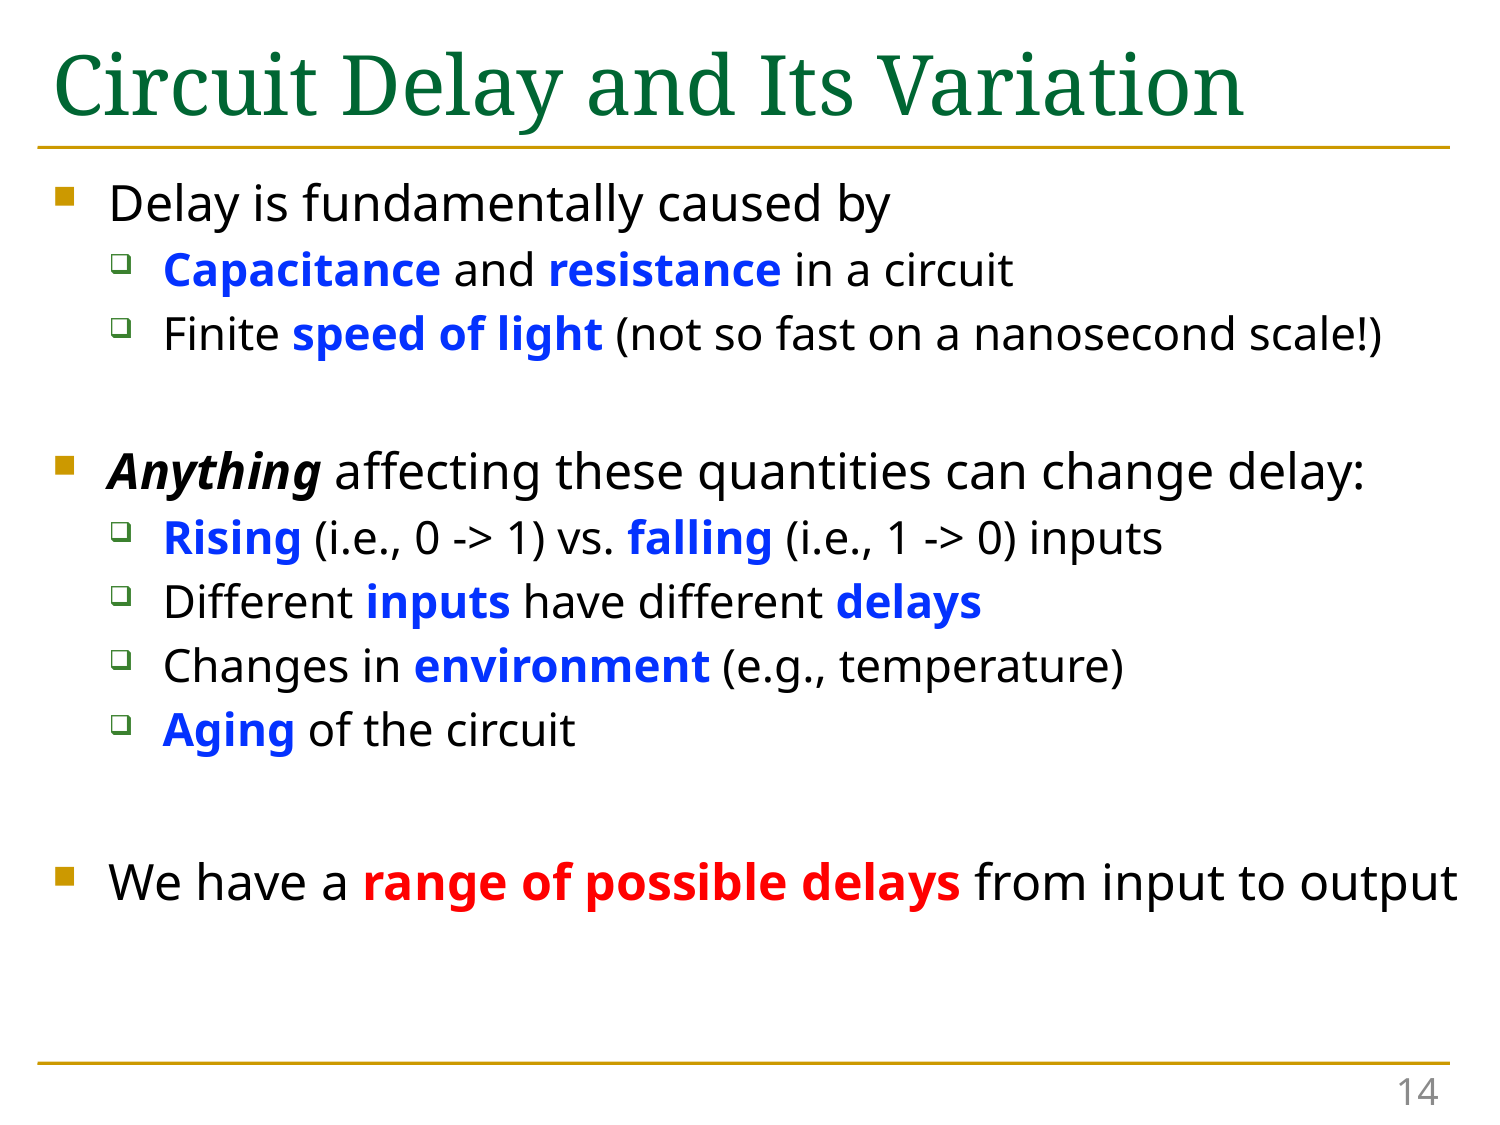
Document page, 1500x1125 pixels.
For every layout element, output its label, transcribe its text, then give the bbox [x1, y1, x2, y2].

slide_number 14 [1116, 1063, 1454, 1124]
title Circuit Delay and Its Variation [37, 24, 1450, 163]
list Delay is fundamentally caused by Capacitance and resistance in a circuit Finite speed of light (not so fast on a nanosecond scale!) Anything affecting these quantities can change delay: Rising (i.e., 0 -> 1) vs. falling (i.e., 1 -> 0) inputs Different inputs have different delays Changes in environment (e.g., temperature) Aging of the circuit We have a range of possible delays from input to output [37, 163, 1488, 988]
